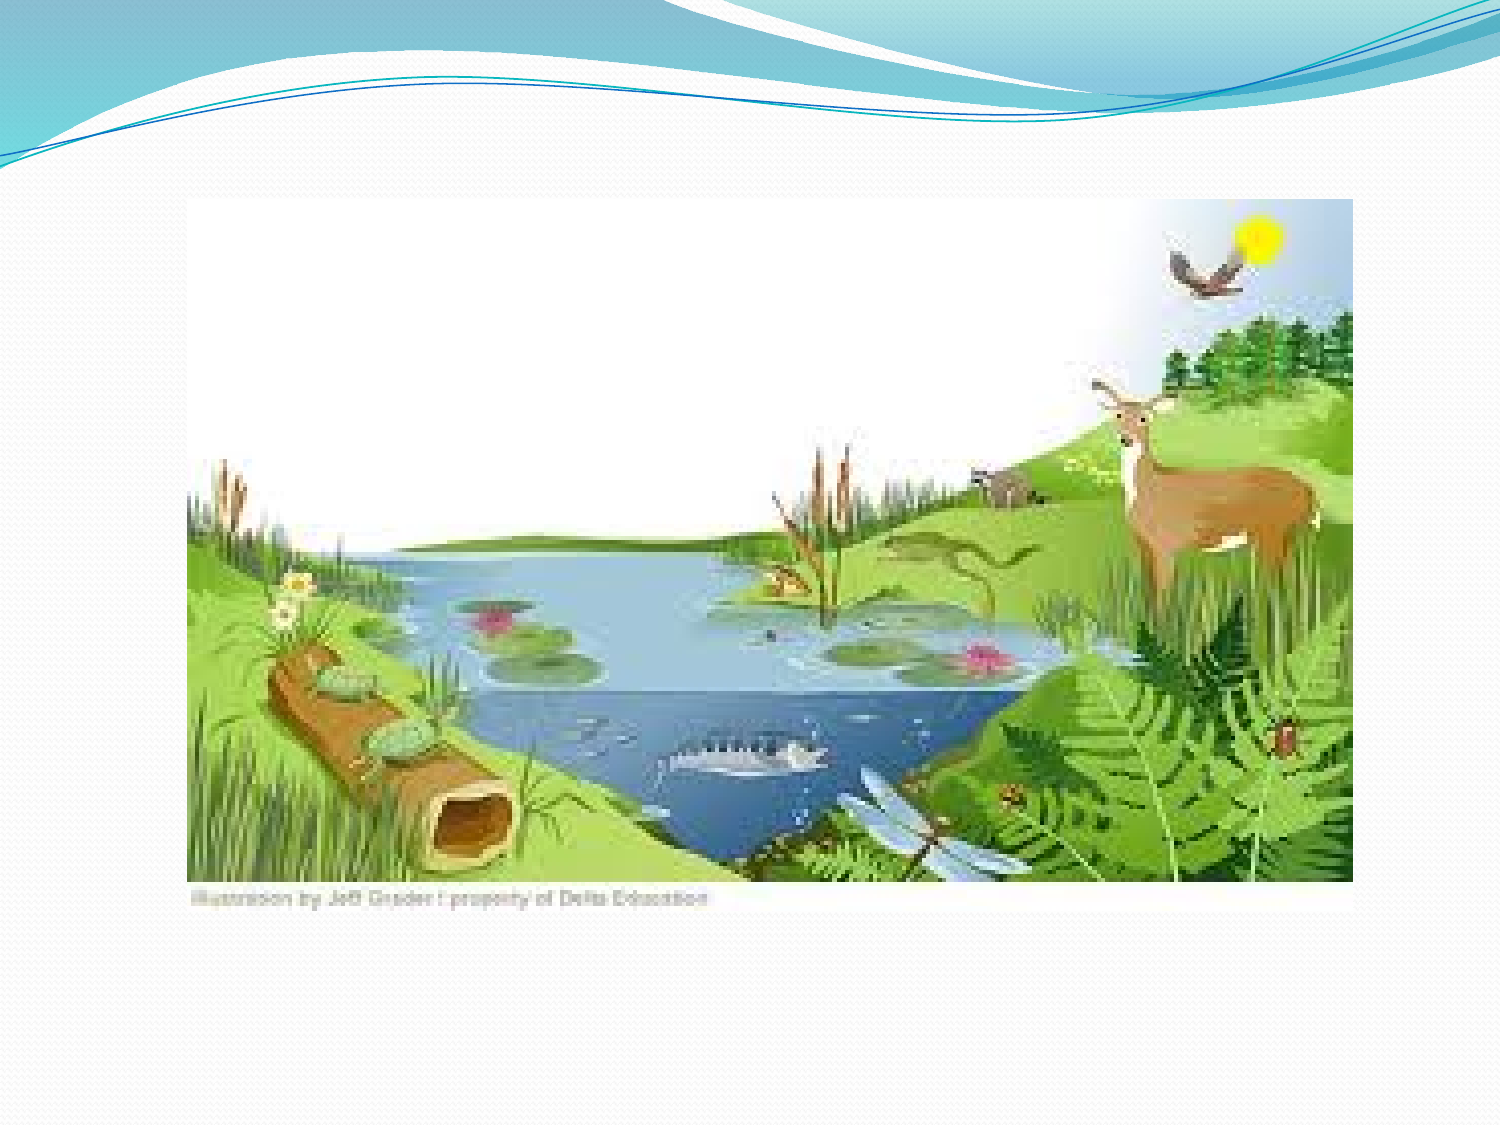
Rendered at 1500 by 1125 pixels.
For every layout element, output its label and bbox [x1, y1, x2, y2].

picture [187, 199, 1354, 911]
